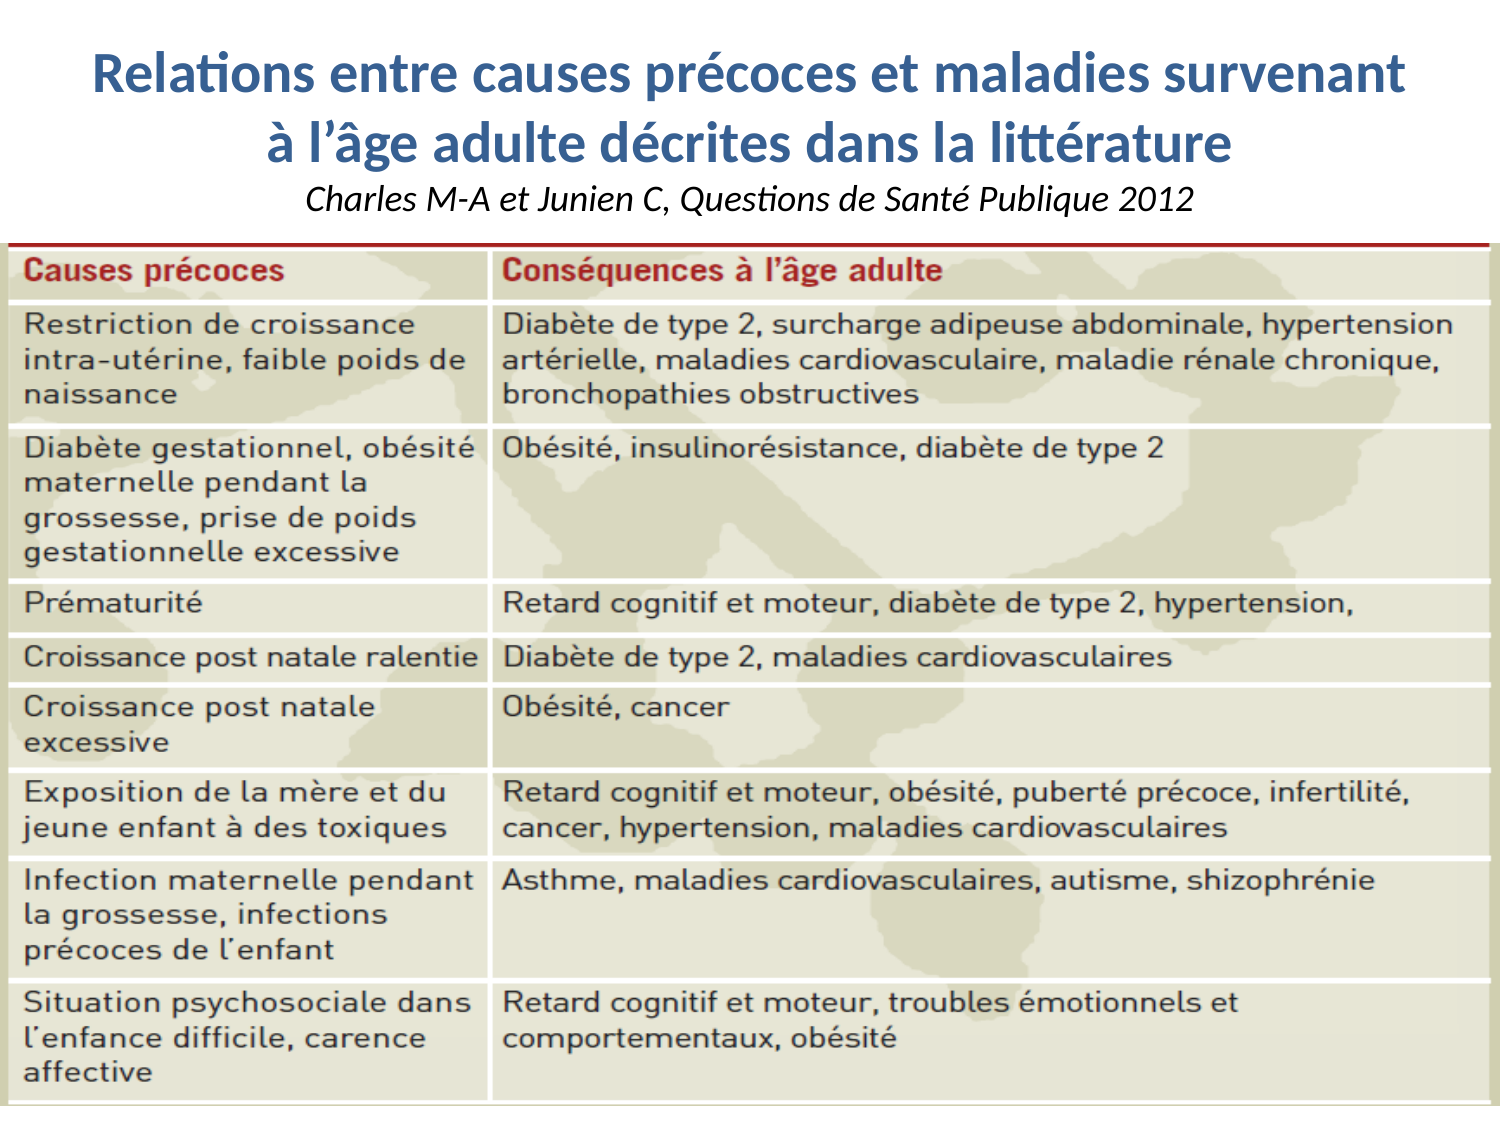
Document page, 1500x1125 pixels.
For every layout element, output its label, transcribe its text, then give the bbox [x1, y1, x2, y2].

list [0, 243, 1500, 1107]
title Relations entre causes précoces et maladies survenant à l’âge adulte décrites dans la littérature Charles M-A et Junien C, Questions de Santé Publique 2012 [75, 32, 1425, 220]
